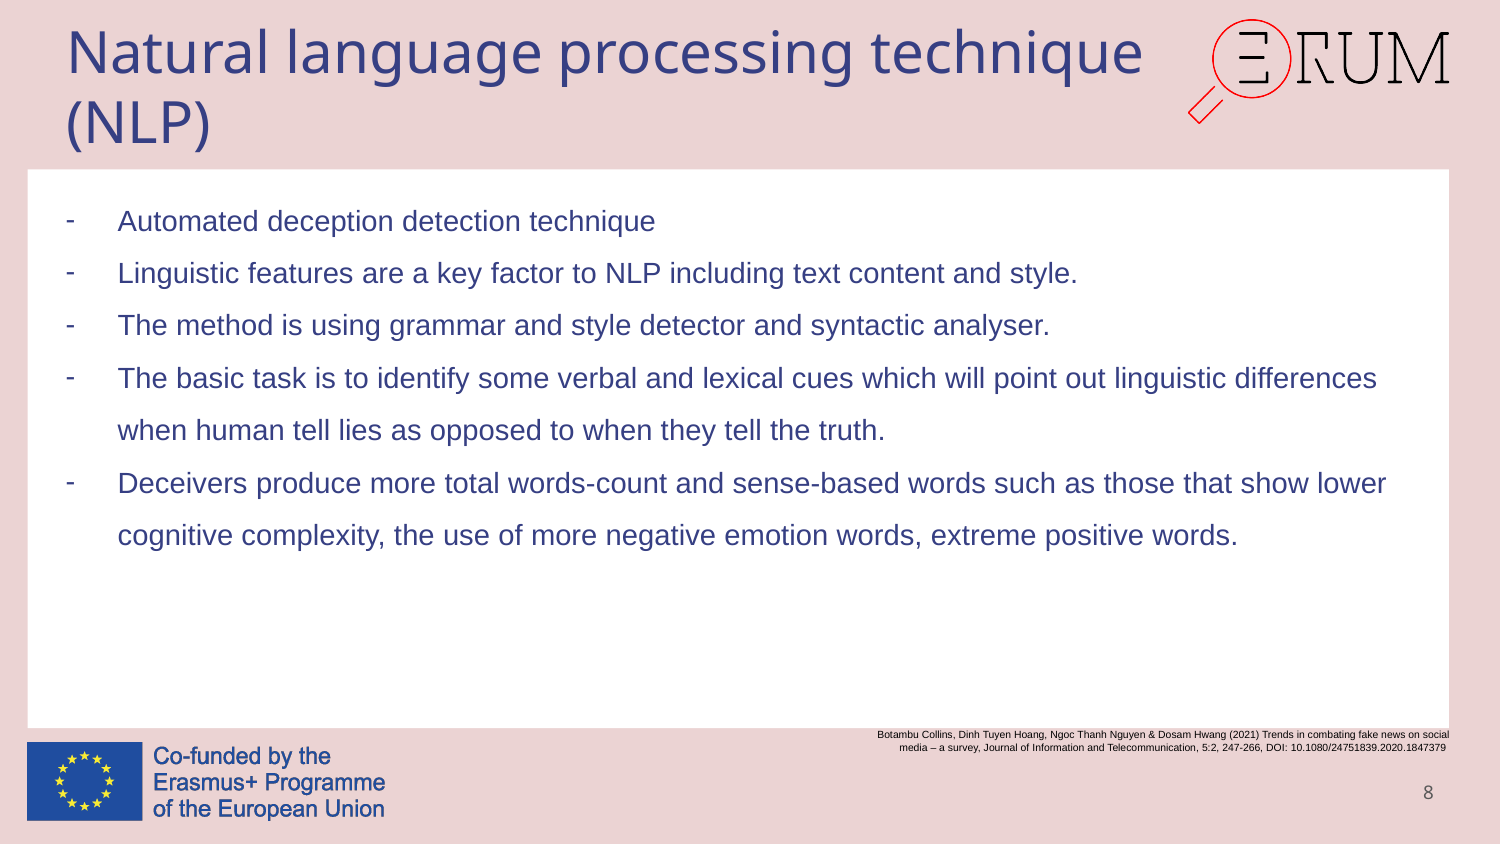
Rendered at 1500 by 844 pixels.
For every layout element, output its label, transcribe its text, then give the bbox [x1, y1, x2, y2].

list Automated deception detection technique Linguistic features are a key factor to NLP including text content and style. The method is using grammar and style detector and syntactic analyser. The basic task is to identify some verbal and lexical cues which will point out linguistic differences when human tell lies as opposed to when they tell the truth. Deceivers produce more total words-count and sense-based words such as those that show lower cognitive complexity, the use of more negative emotion words, extreme positive words. [27, 169, 1449, 729]
picture [27, 742, 385, 821]
slide_number 8 [1358, 766, 1449, 826]
text_box Botambu Collins, Dinh Tuyen Hoang, Ngoc Thanh Nguyen & Dosam Hwang (2021) Trends in combating fake news on social media – a survey, Journal of Information and Telecommunication, 5:2, 247-266, DOI: 10.1080/24751839.2020.1847379 [851, 715, 1467, 766]
picture [1136, 0, 1500, 137]
title Natural language processing technique (NLP) [51, 0, 1168, 94]
